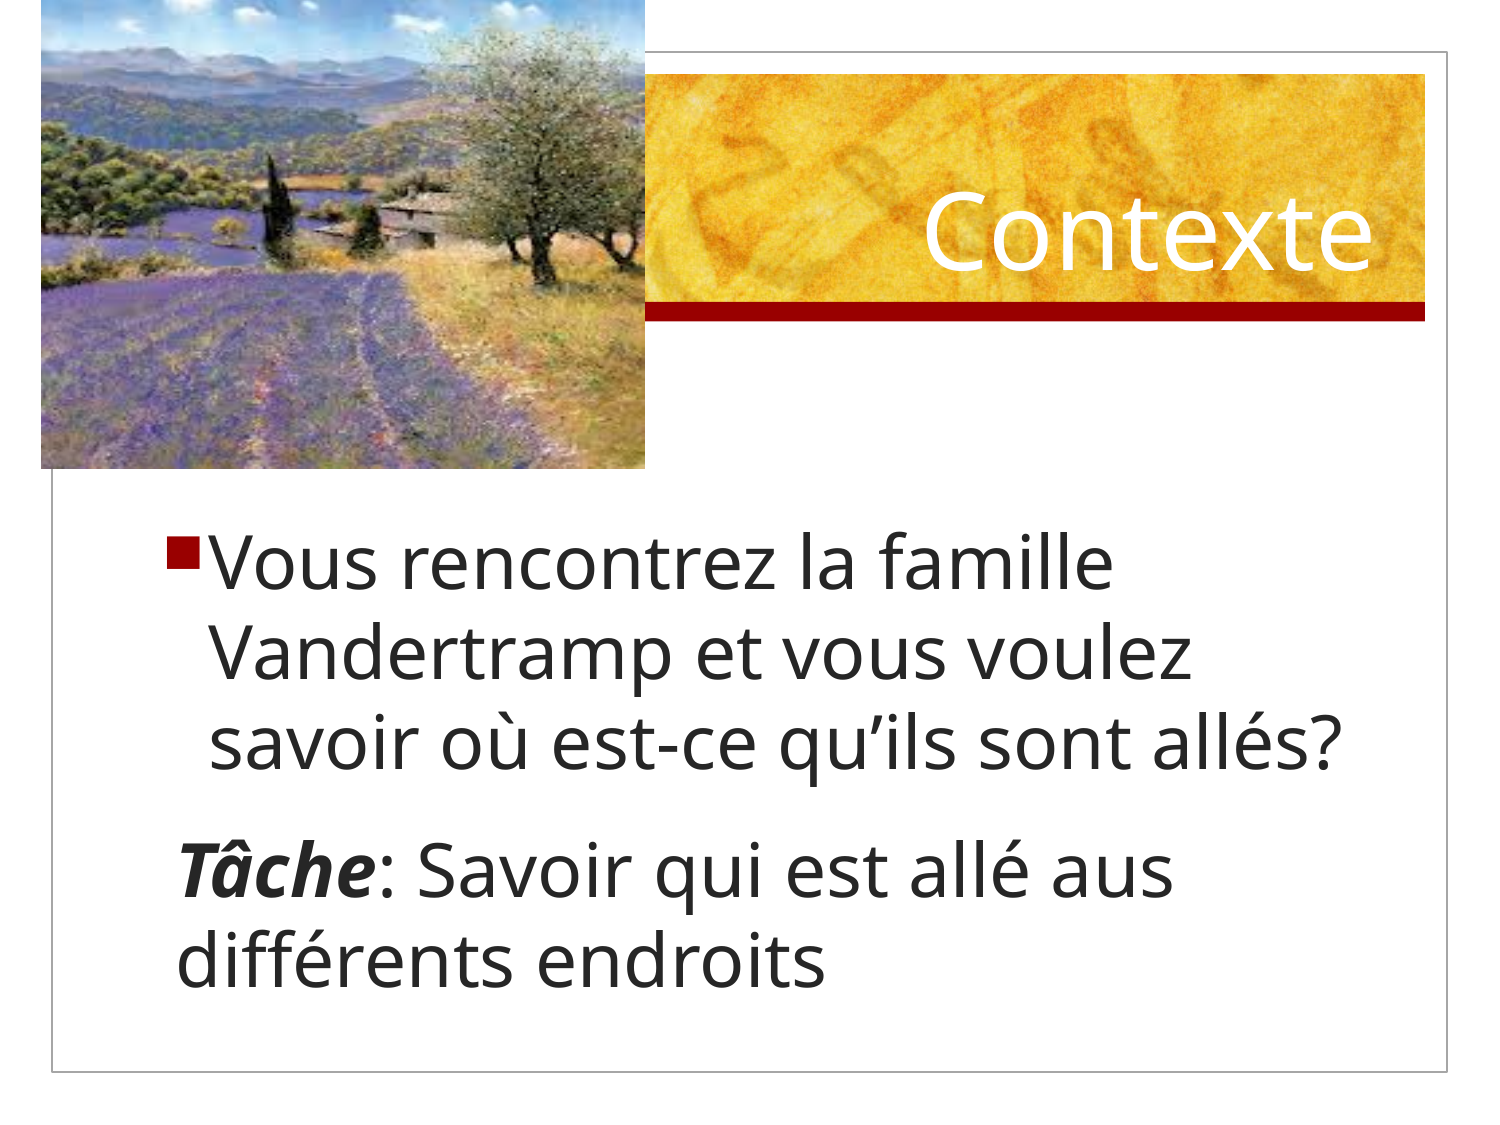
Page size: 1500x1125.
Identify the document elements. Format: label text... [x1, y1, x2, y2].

title Contexte [645, 74, 1392, 292]
list Vous rencontrez la famille Vandertramp et vous voulez savoir où est-ce qu’ils sont allés? Tâche: Savoir qui est allé aus différents endroits [147, 507, 1392, 1005]
picture [40, 0, 1425, 470]
